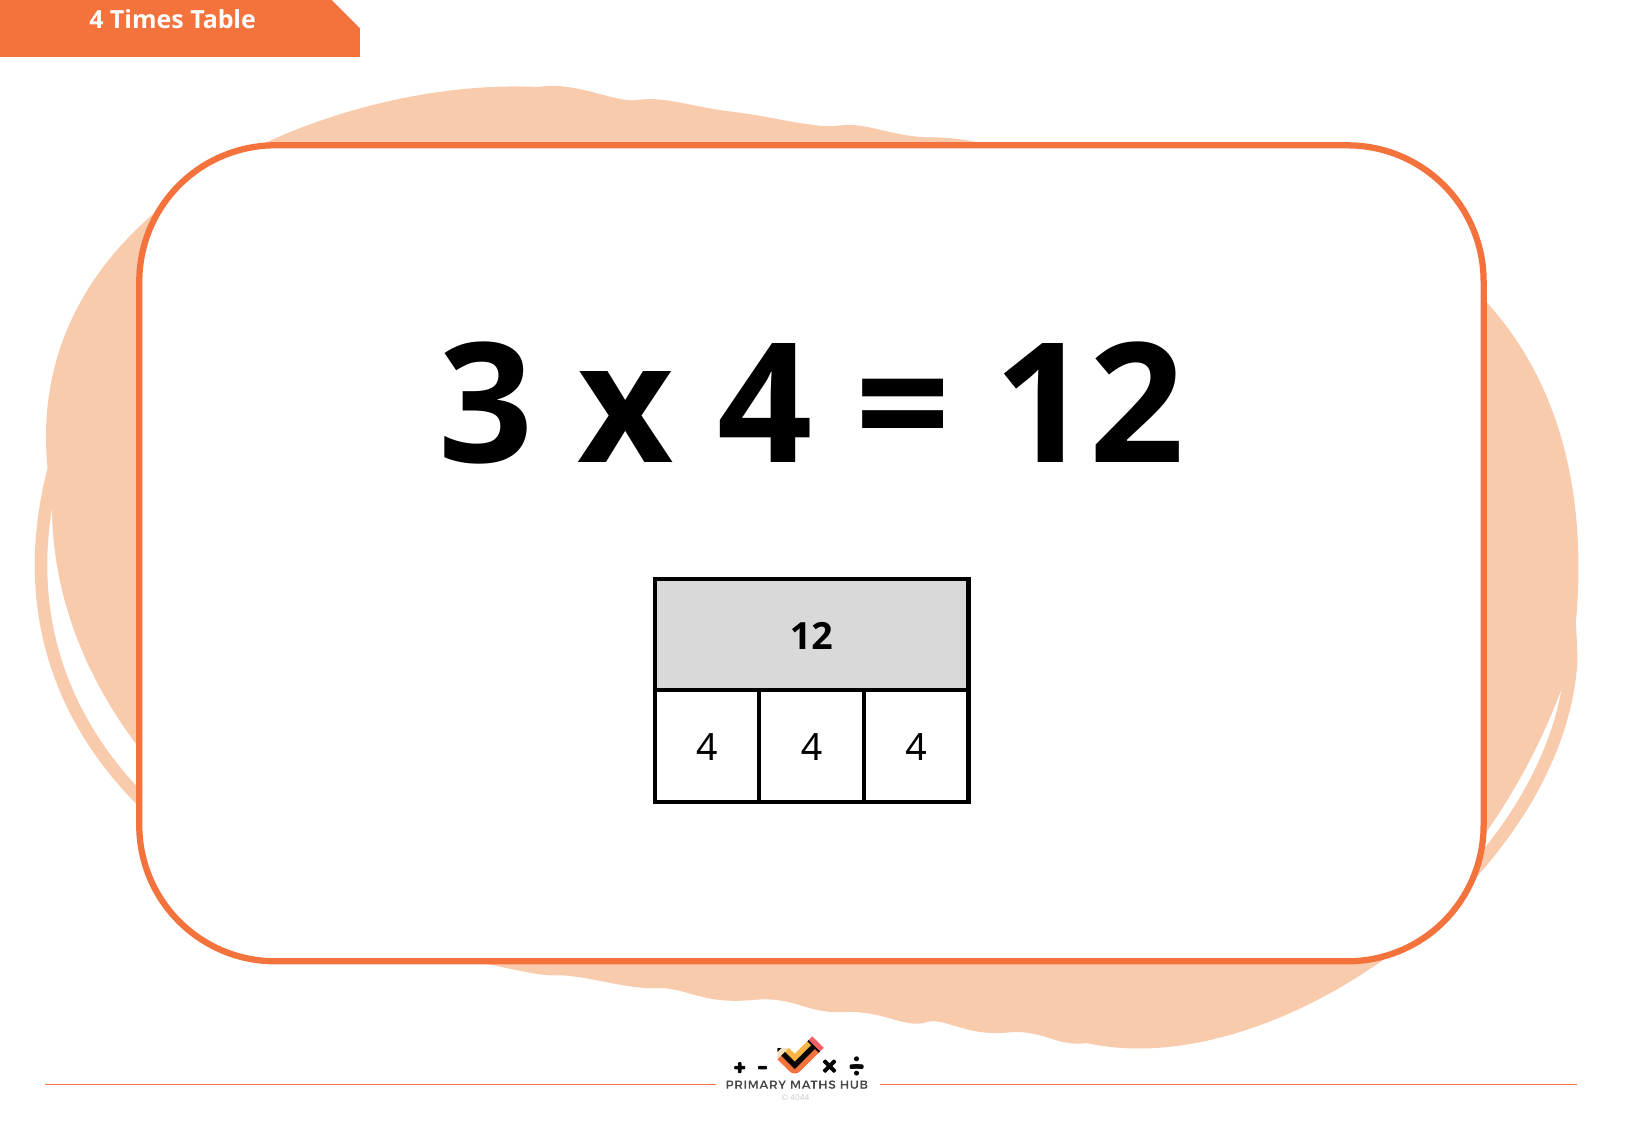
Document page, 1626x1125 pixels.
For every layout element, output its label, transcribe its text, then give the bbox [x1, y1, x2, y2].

text_box [1479, 300, 1579, 867]
table_header 12 [657, 581, 966, 688]
text_box [273, 91, 956, 144]
text_box 3 x 4 = 12 [140, 288, 1485, 503]
picture [722, 1034, 872, 1094]
text_box 4 Times Table [0, 0, 361, 58]
text_box [496, 960, 1374, 1044]
text_box [39, 214, 155, 799]
text_box © 4044 [720, 1084, 870, 1110]
text_box [138, 144, 1485, 963]
table_cell 4 [866, 692, 966, 800]
table_cell 4 [657, 692, 757, 800]
table_cell 4 [761, 692, 862, 800]
